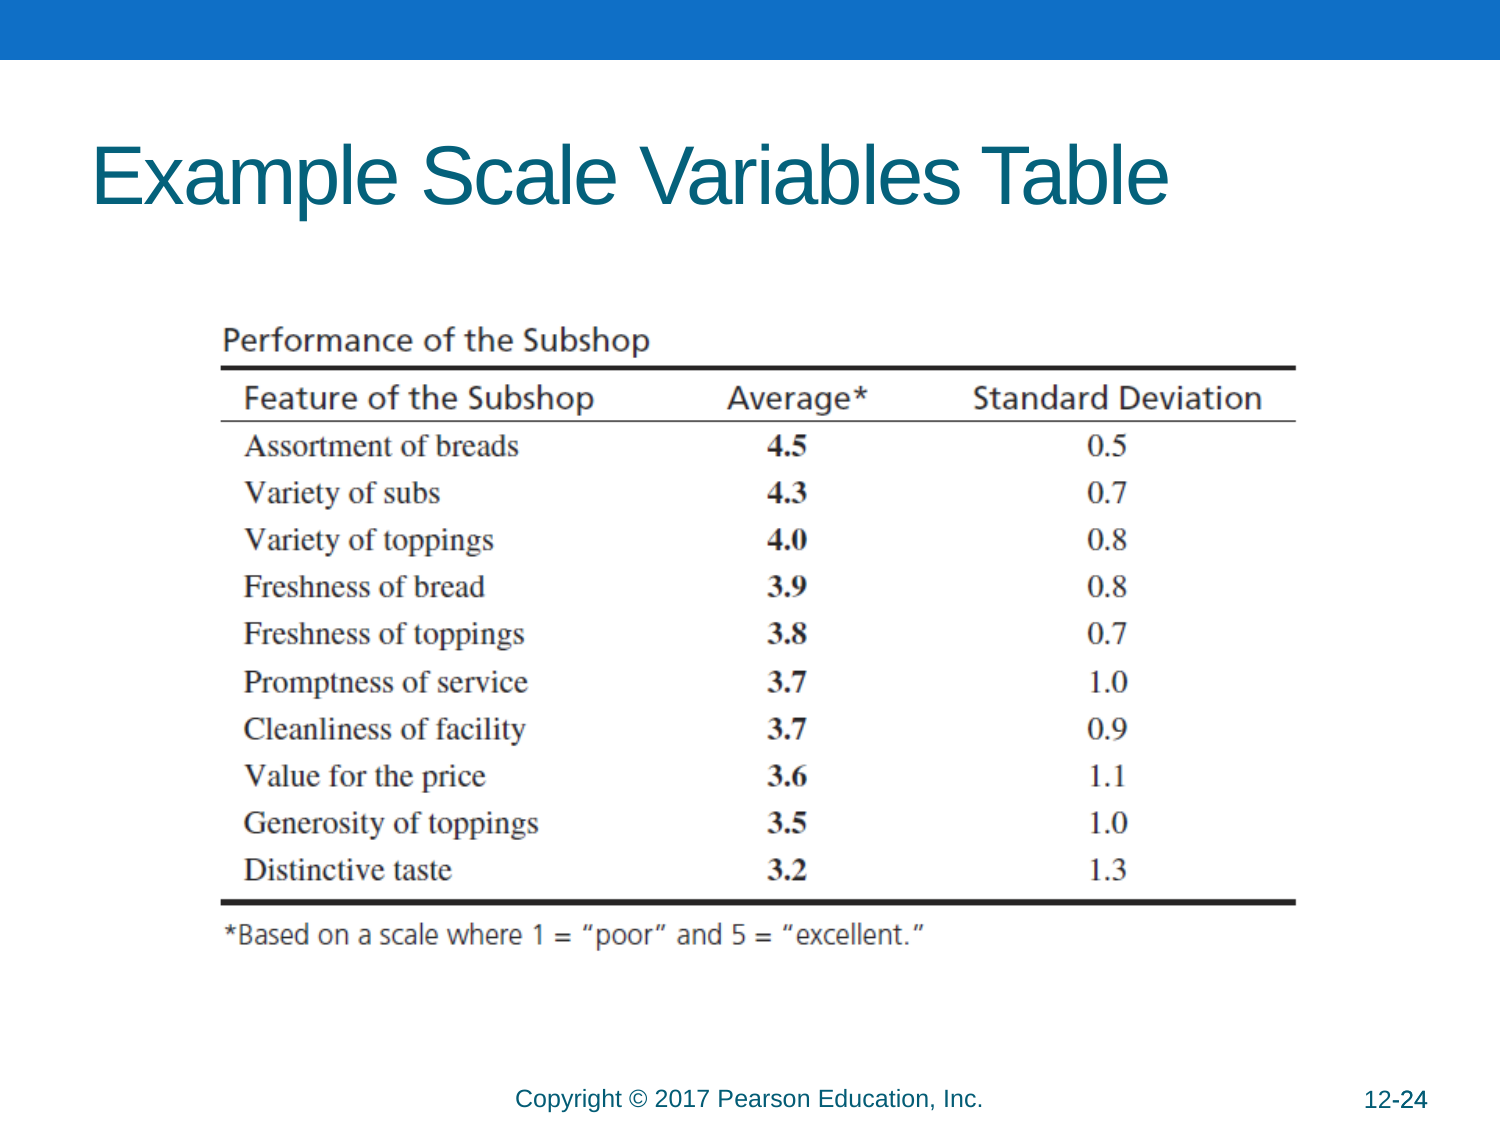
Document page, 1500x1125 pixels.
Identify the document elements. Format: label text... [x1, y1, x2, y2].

picture [145, 297, 1355, 962]
title Example Scale Variables Table [75, 90, 1425, 253]
picture [641, 1100, 647, 1107]
